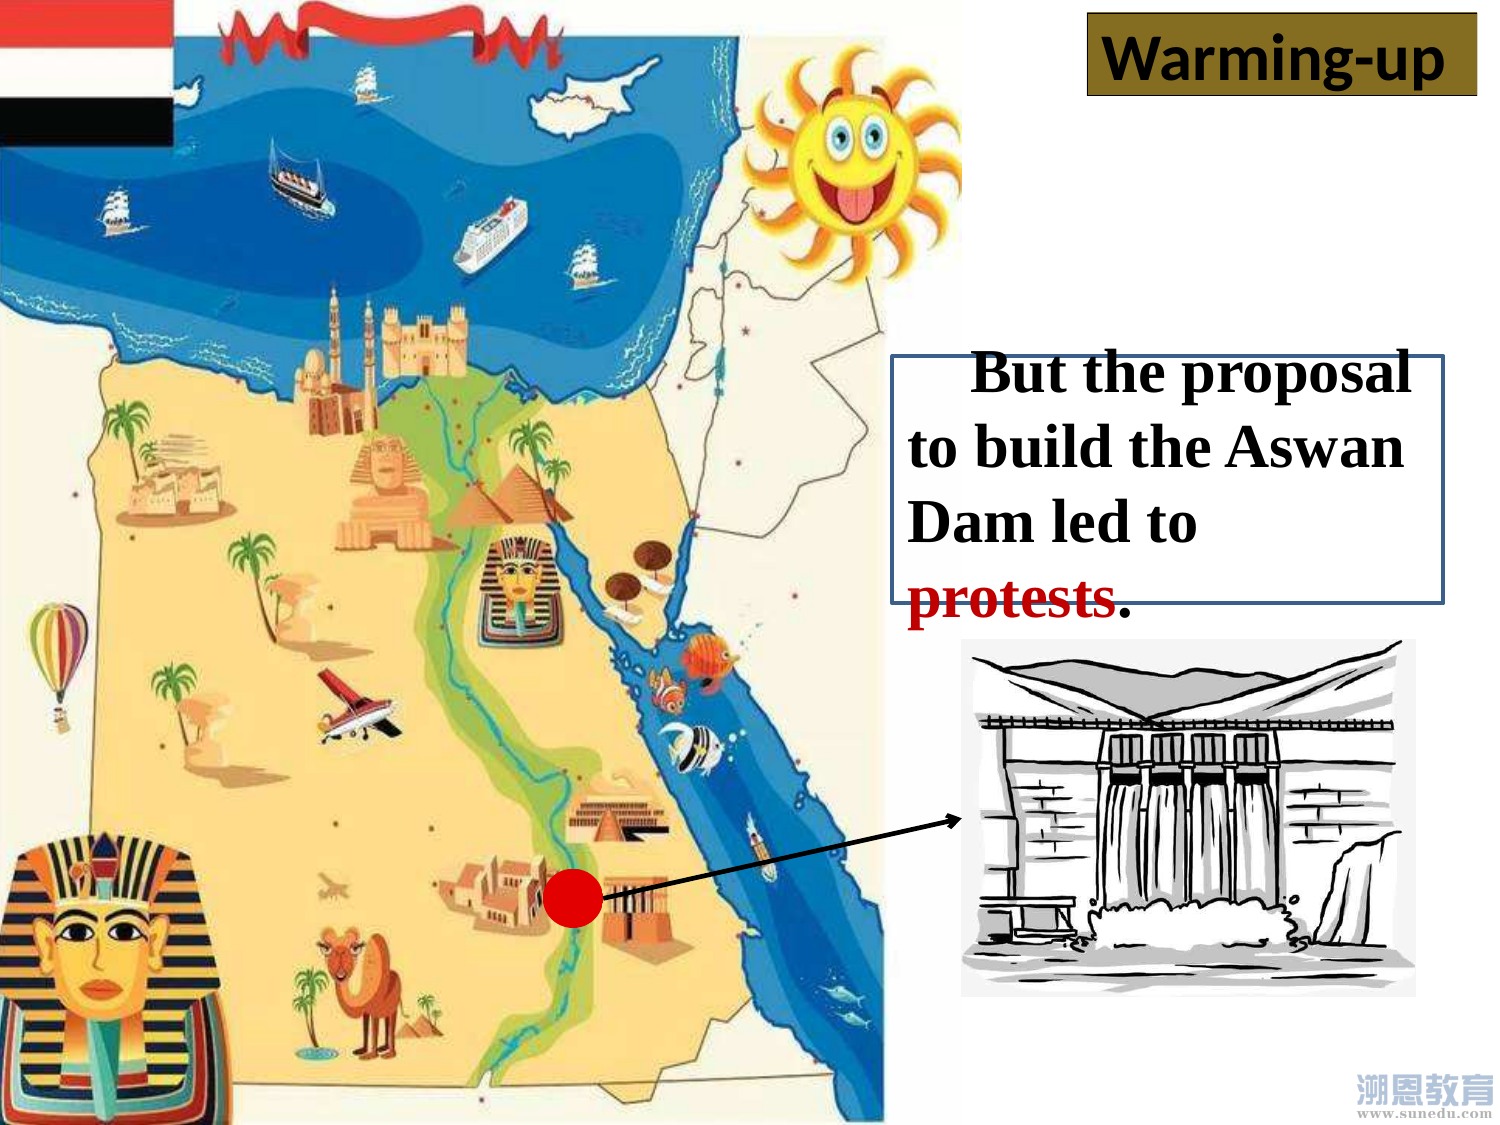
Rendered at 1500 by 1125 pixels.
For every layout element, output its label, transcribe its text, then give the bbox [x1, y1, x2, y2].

picture [0, 0, 1416, 1125]
text_box Warming-up [1085, 11, 1479, 97]
picture [1356, 1073, 1493, 1118]
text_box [602, 818, 963, 899]
text_box But the proposal to build the Aswan Dam led to protests. [967, 354, 1445, 605]
